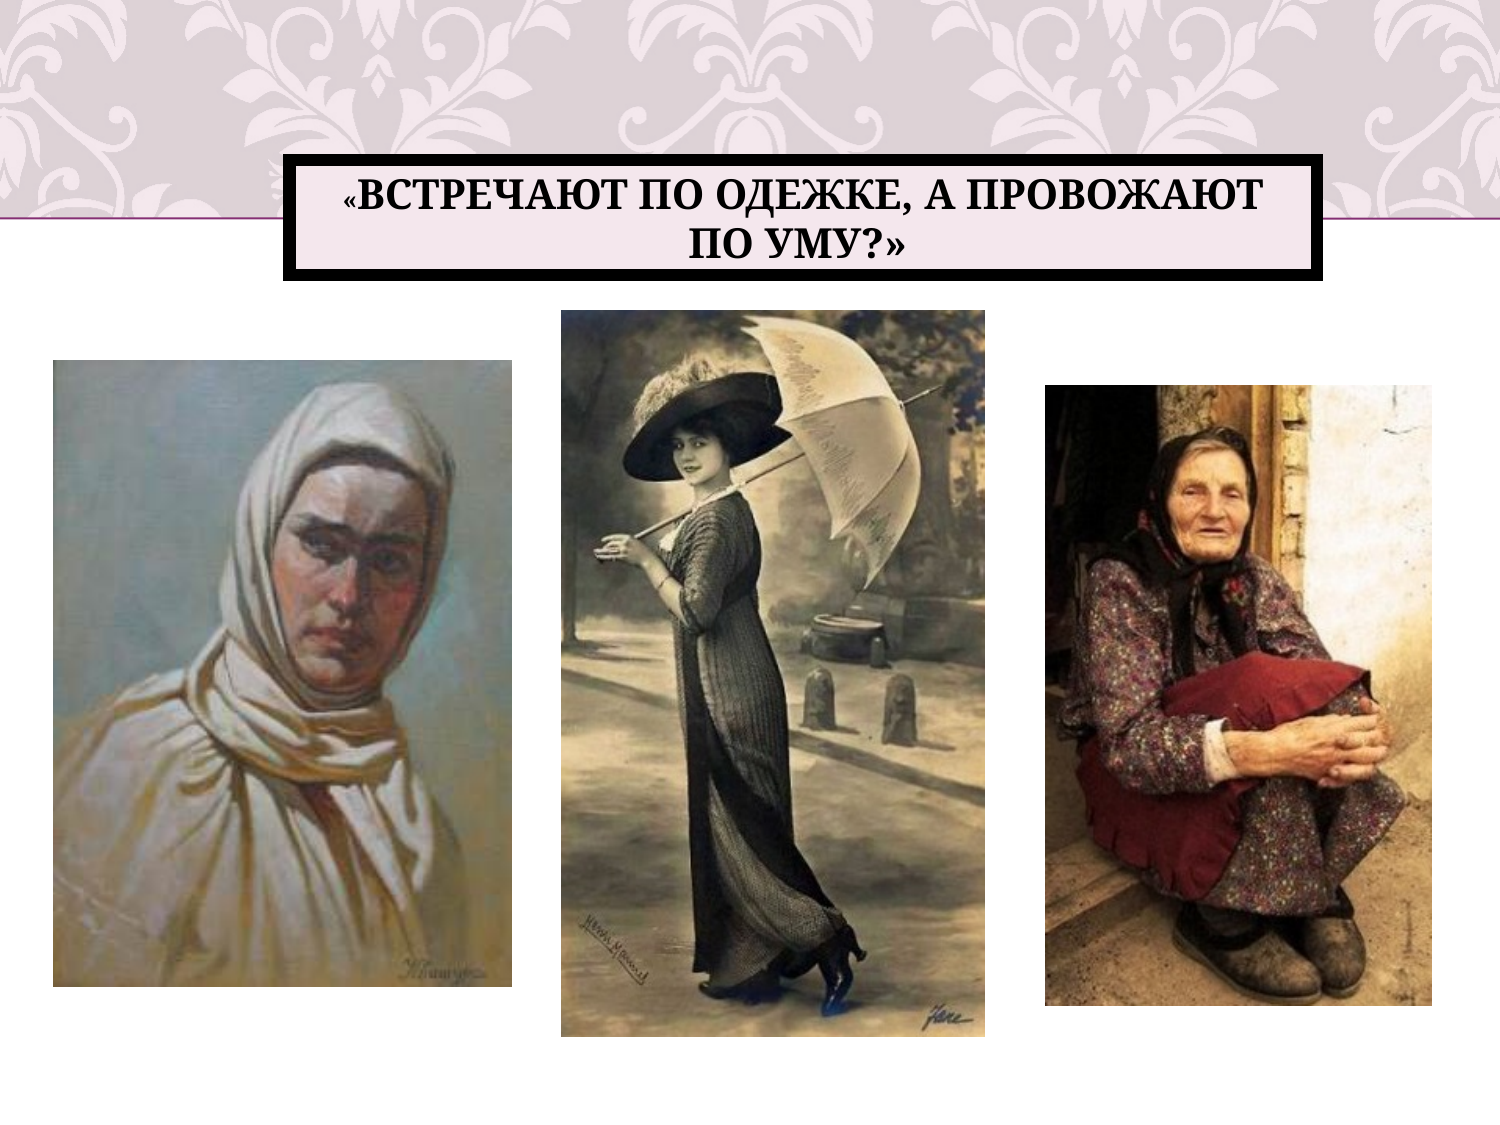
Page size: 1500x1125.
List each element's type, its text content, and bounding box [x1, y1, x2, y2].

picture [560, 310, 985, 1038]
picture [52, 360, 512, 987]
title «Встречают по одежке, а провожают по уму?» [283, 154, 1323, 281]
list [1045, 385, 1432, 1006]
